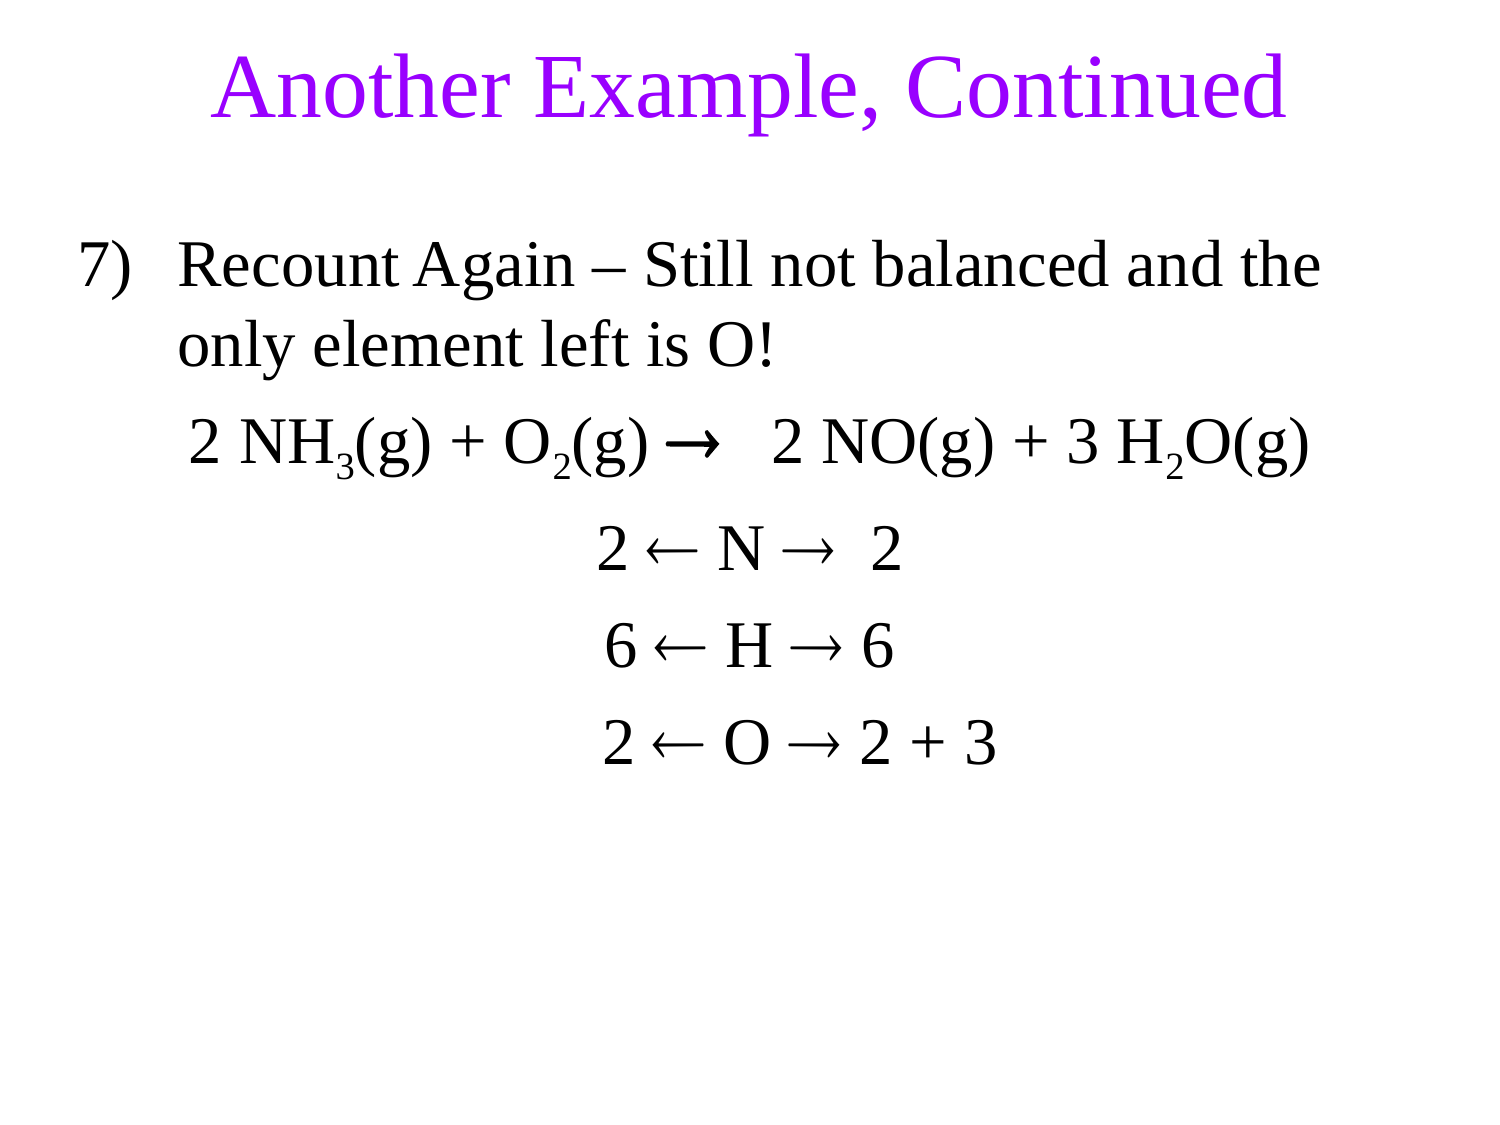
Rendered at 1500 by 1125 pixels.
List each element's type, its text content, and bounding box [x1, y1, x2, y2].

text_box Recount Again – Still not balanced and the only element left is O! 2 NH3(g) + O2(g)  2 NO(g) + 3 H2O(g) 2  N 2 6  H  6 2  O  2 + 3 [62, 212, 1438, 1000]
text_box Another Example, Continued [112, 12, 1388, 150]
